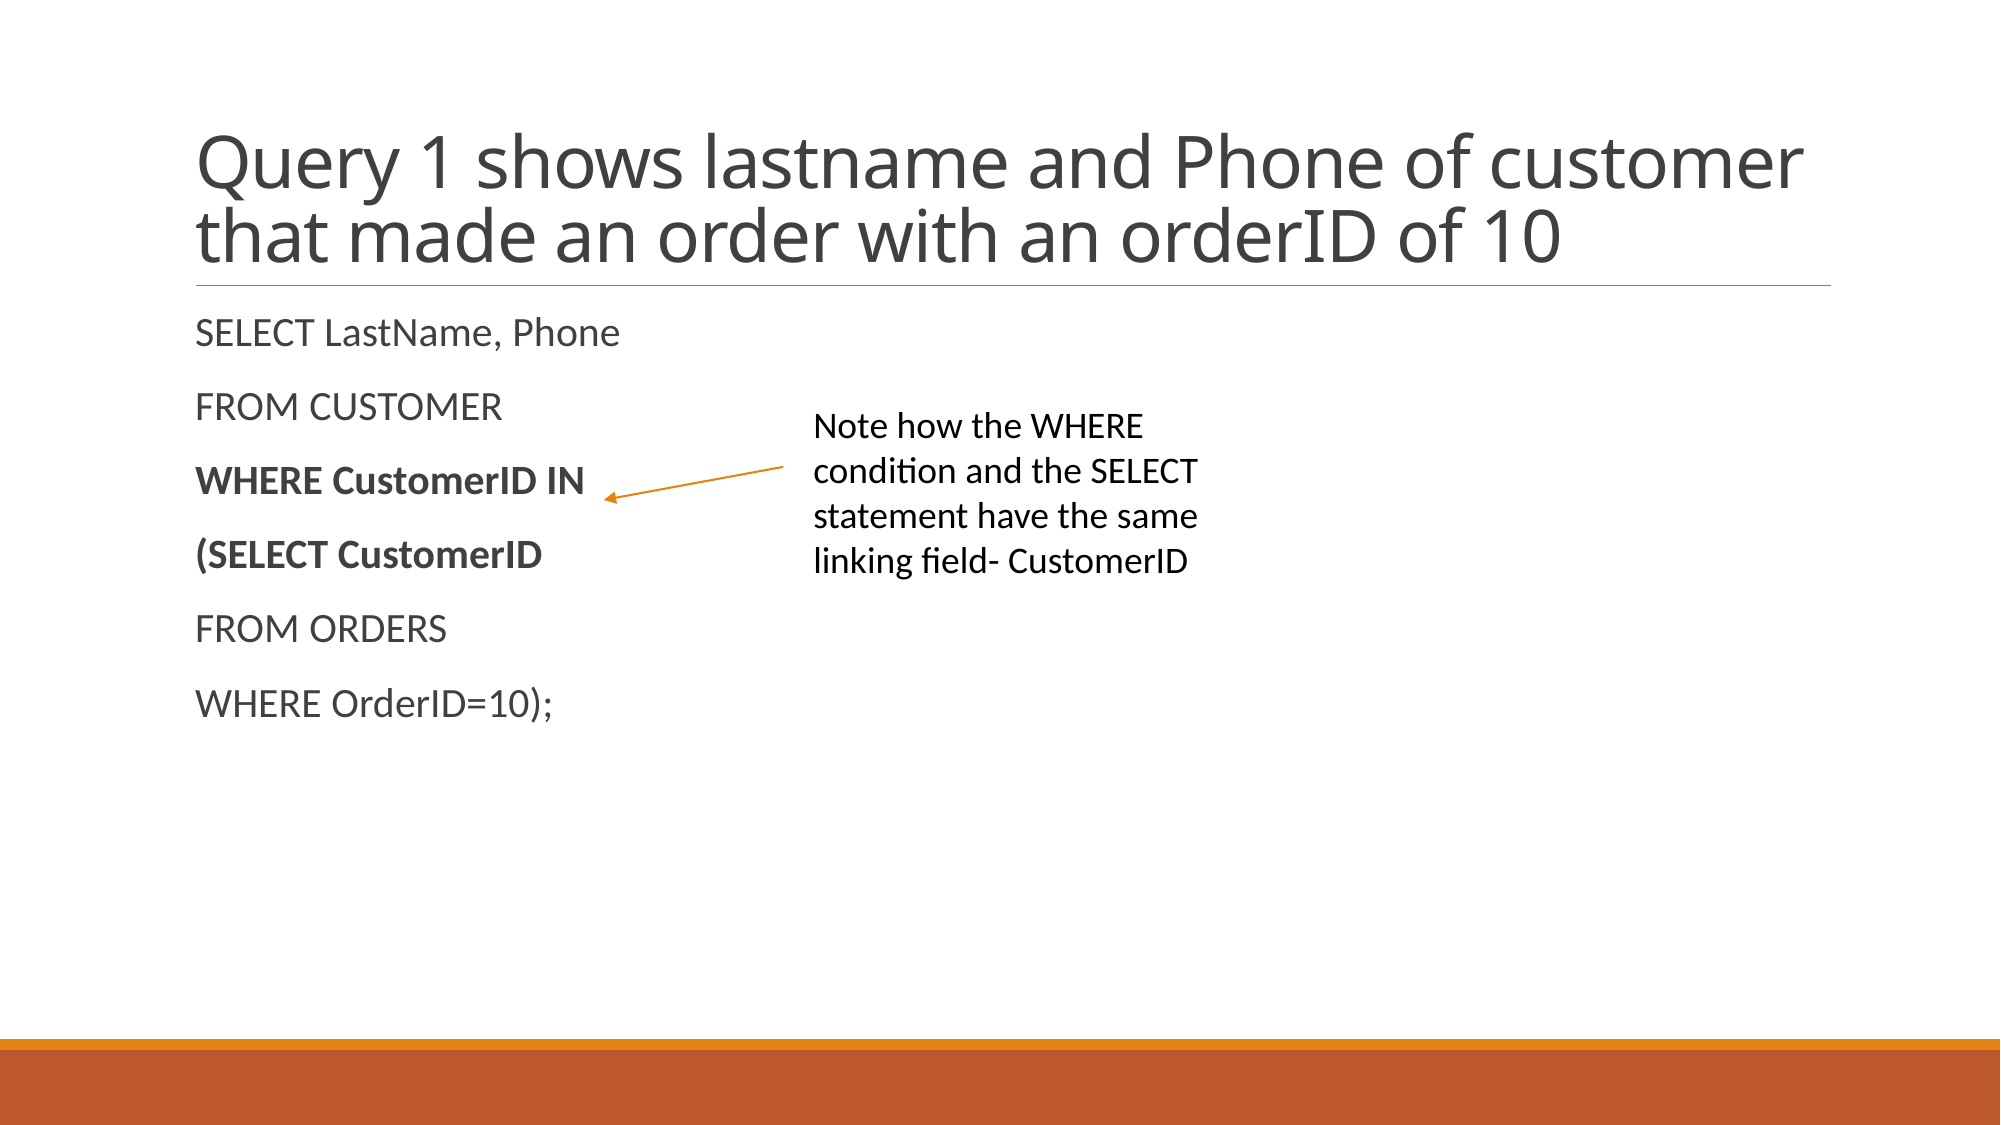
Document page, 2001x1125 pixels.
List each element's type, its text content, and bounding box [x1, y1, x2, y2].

text_box Note how the WHERE condition and the SELECT statement have the same linking field- CustomerID [798, 394, 1239, 589]
title Query 1 shows lastname and Phone of customer that made an order with an orderID of 10 [180, 47, 1830, 285]
list SELECT LastName, Phone FROM CUSTOMER WHERE CustomerID IN (SELECT CustomerID FROM ORDERS WHERE OrderID=10); [180, 302, 1830, 963]
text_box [603, 466, 784, 501]
